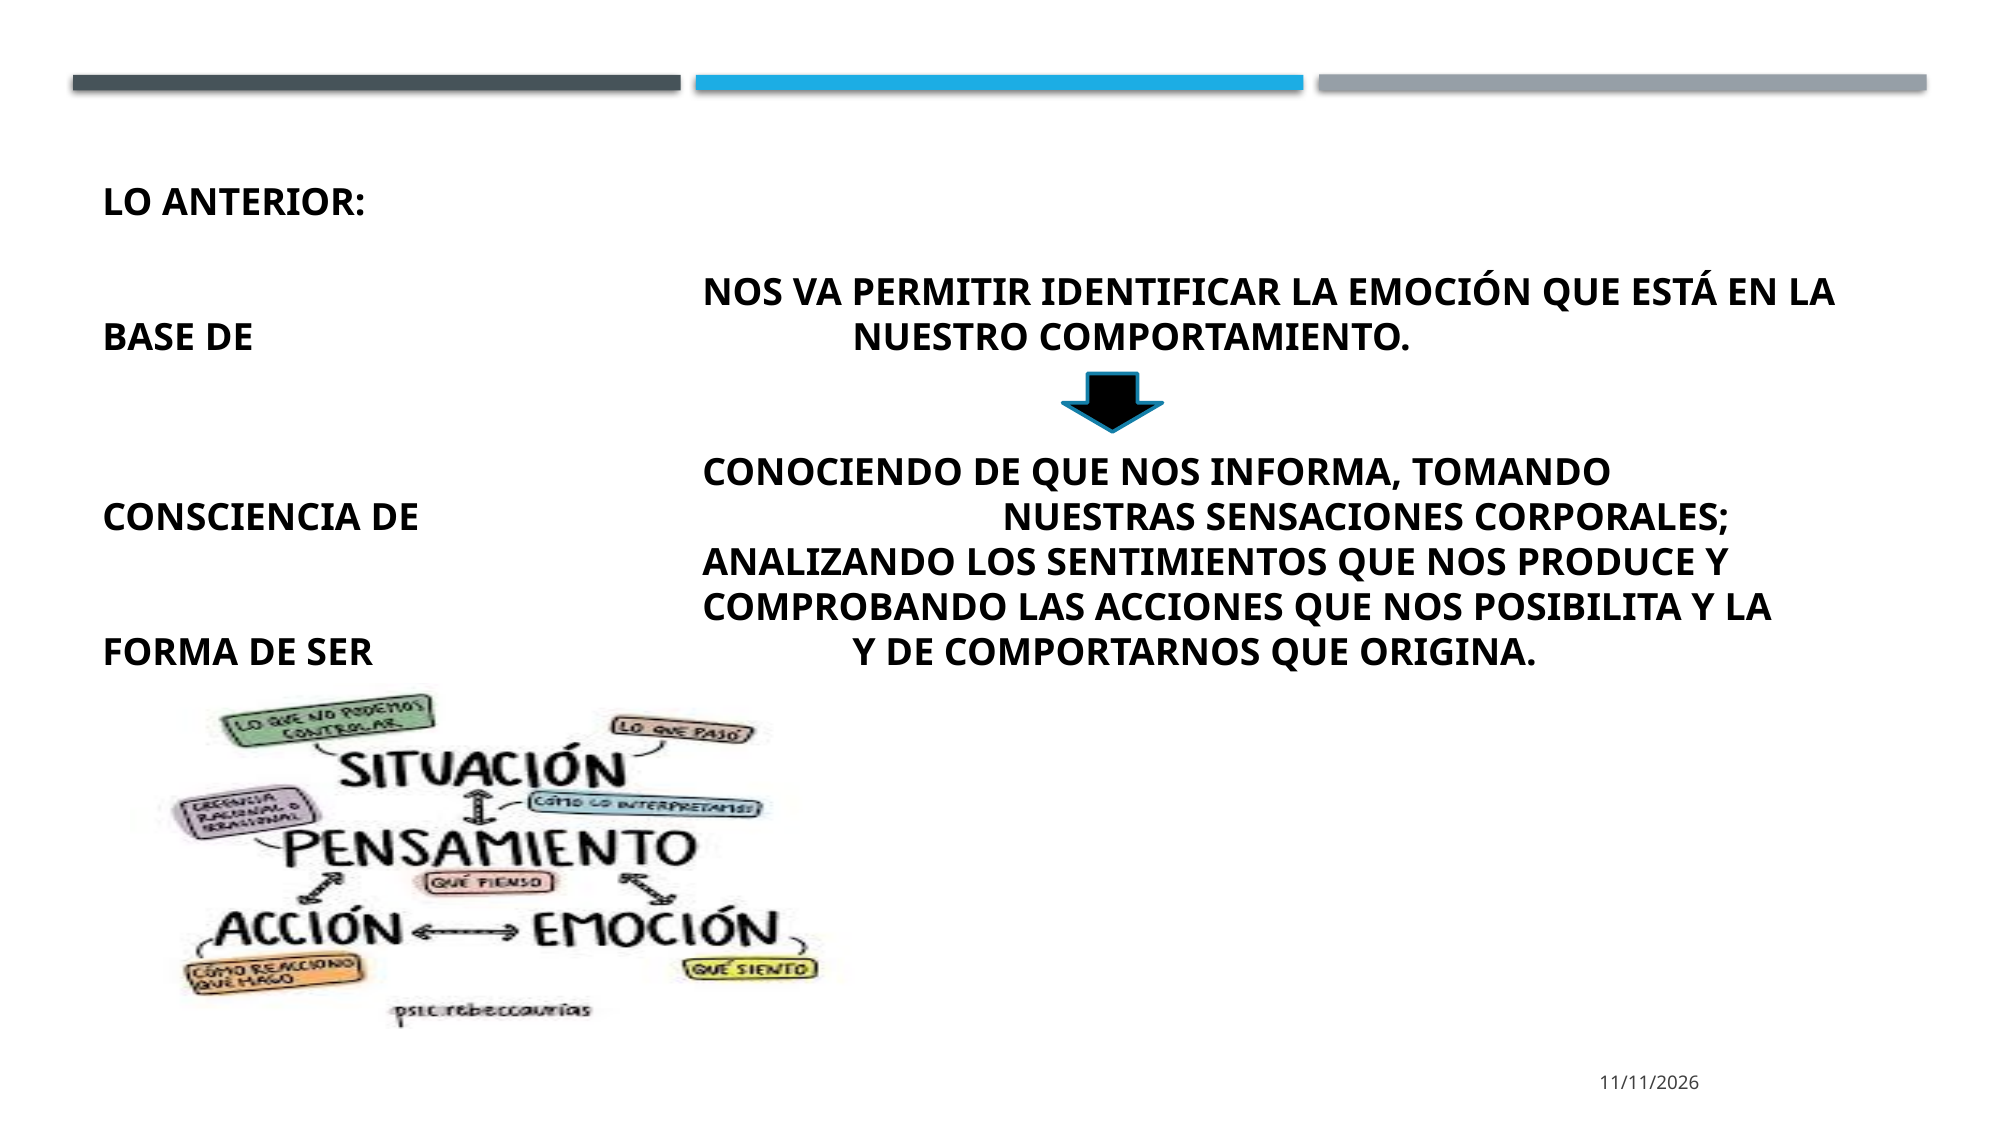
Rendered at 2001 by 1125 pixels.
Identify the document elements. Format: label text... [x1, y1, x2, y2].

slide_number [1247, 1053, 1715, 1114]
picture [129, 682, 865, 1030]
text_box [1060, 371, 1165, 434]
text_box LO ANTERIOR: NOS VA PERMITIR IDENTIFICAR LA EMOCIÓN QUE ESTÁ EN LA BASE DE NUESTRO COMPORTAMIENTO. CONOCIENDO DE QUE NOS INFORMA, TOMANDO CONSCIENCIA DE NUESTRAS SENSACIONES CORPORALES; ANALIZANDO LOS SENTIMIENTOS QUE NOS PRODUCE Y COMPROBANDO LAS ACCIONES QUE NOS POSIBILITA Y LA FORMA DE SER Y DE COMPORTARNOS QUE ORIGINA. [87, 170, 1892, 681]
